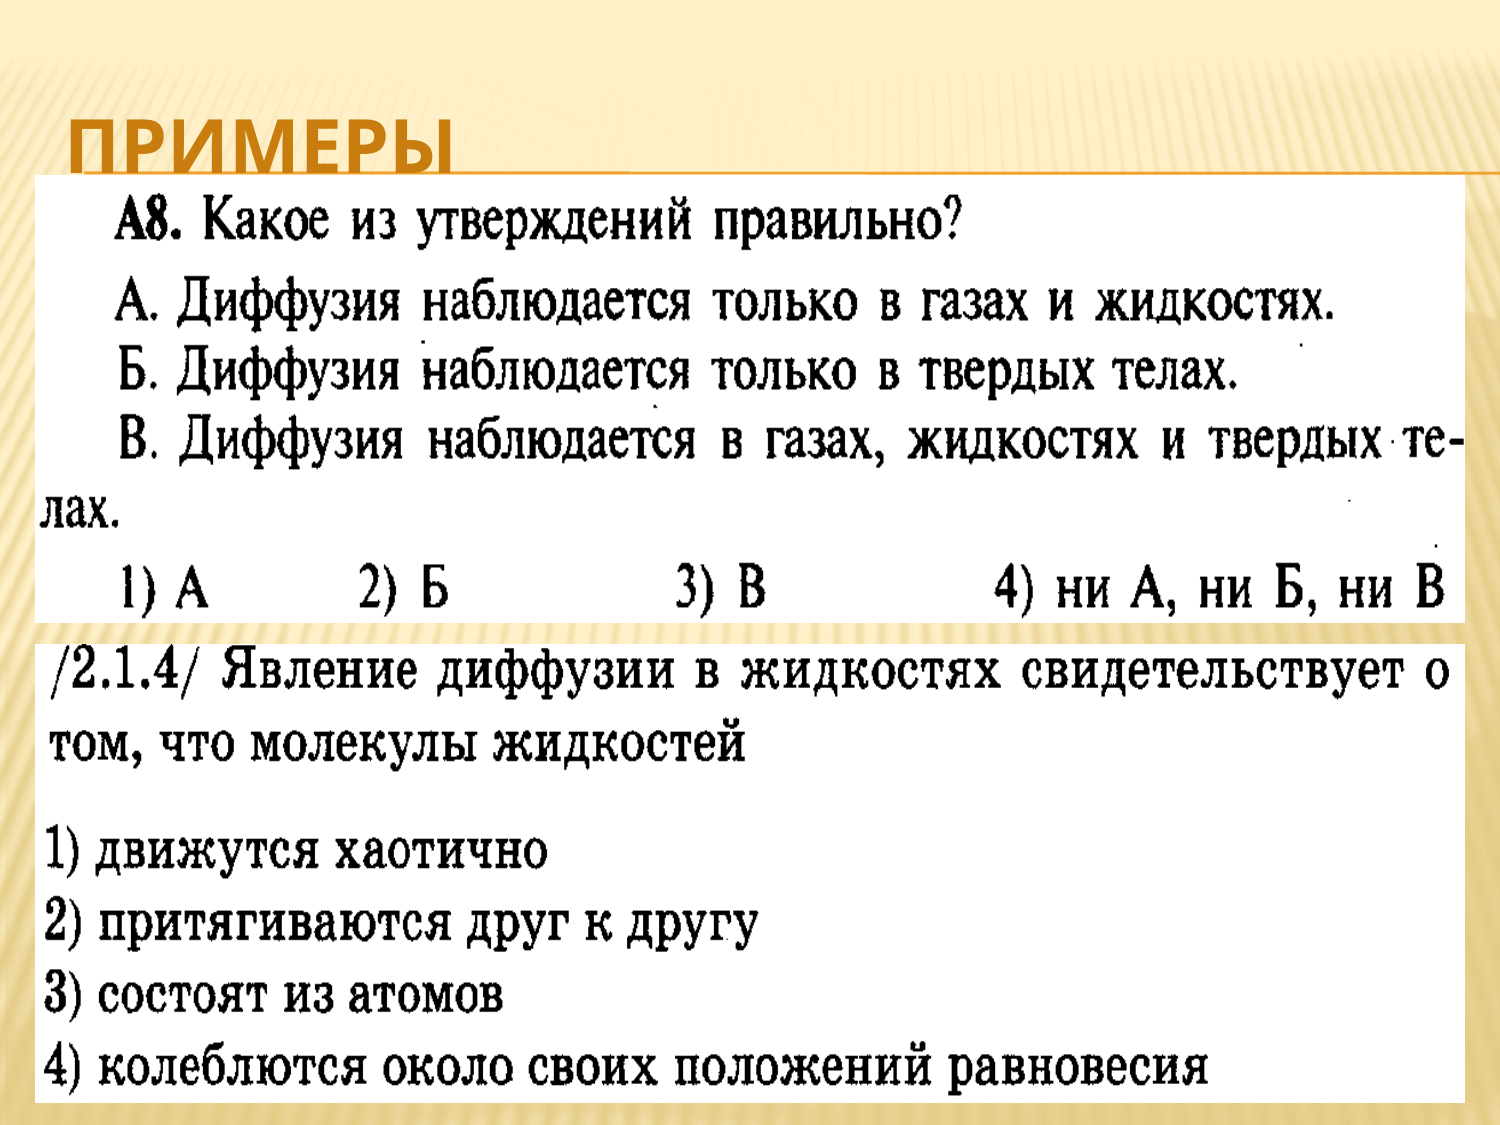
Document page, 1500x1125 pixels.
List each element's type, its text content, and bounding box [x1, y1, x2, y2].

title ПРИМЕРЫ [50, 75, 1475, 191]
picture [34, 175, 1466, 623]
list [34, 644, 1466, 1103]
